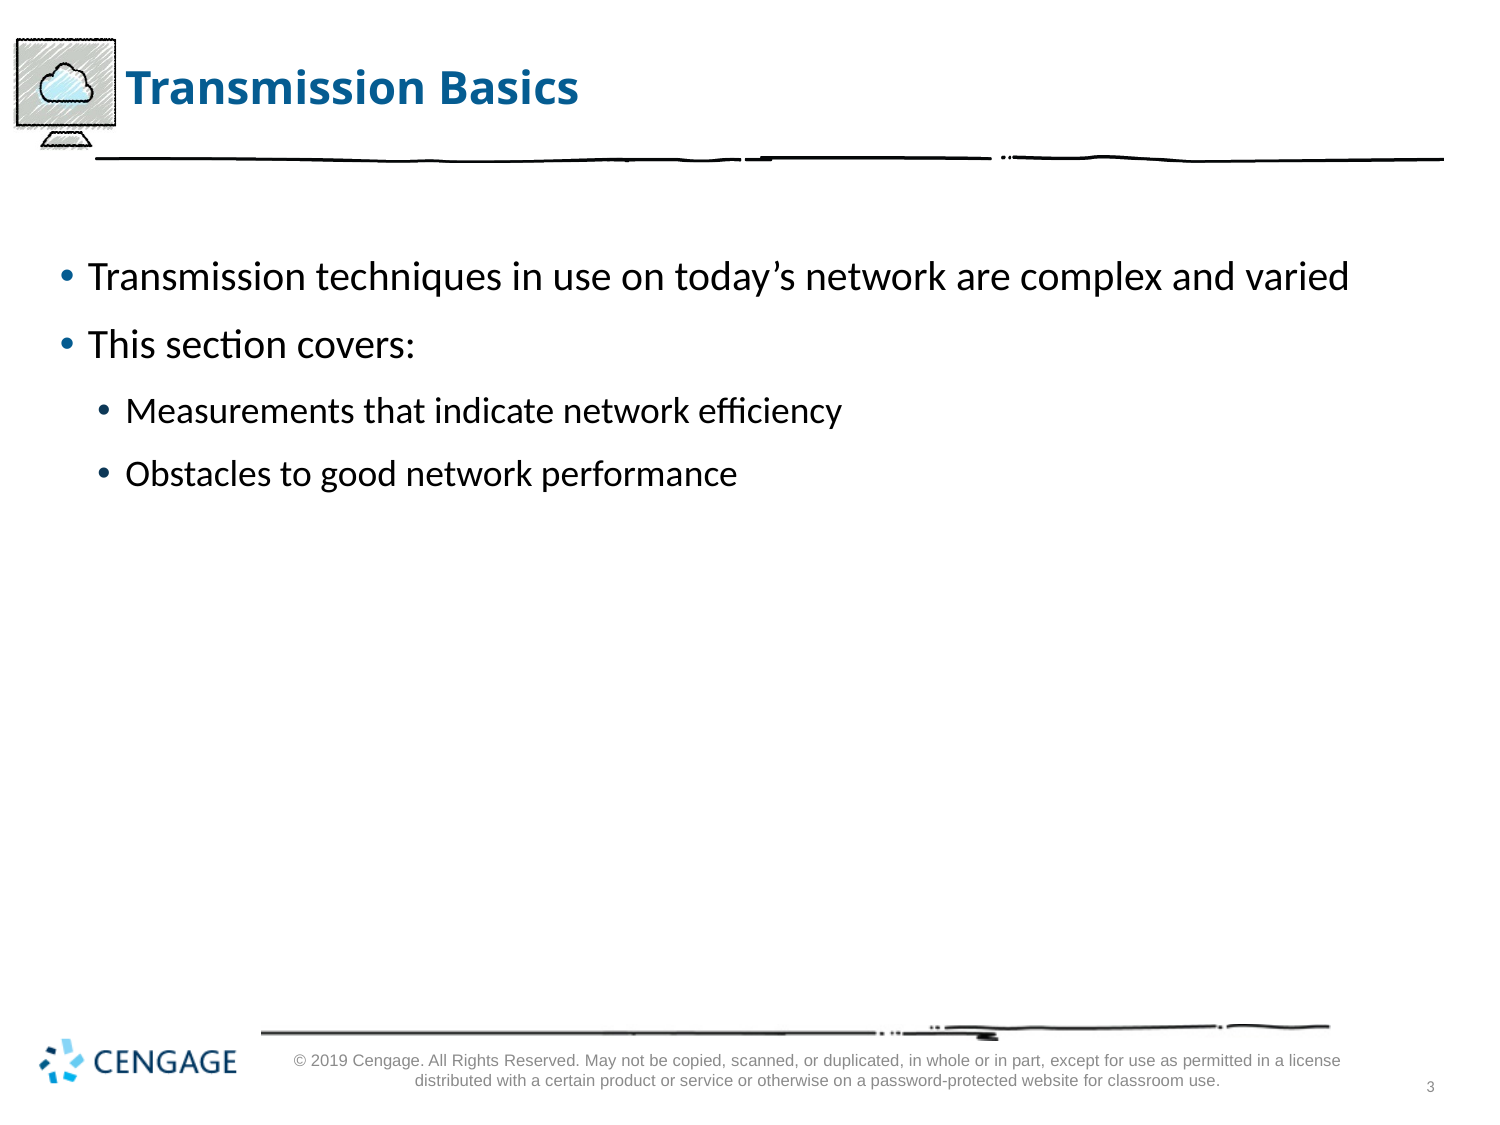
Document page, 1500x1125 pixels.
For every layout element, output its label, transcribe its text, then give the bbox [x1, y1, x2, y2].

title Transmission Basics [125, 66, 1442, 116]
picture [261, 1024, 1331, 1041]
picture [95, 155, 1444, 163]
picture [13, 36, 117, 151]
footer © 2019 Cengage. All Rights Reserved. May not be copied, scanned, or duplicated, in whole or in part, except for use as permitted in a license distributed with a certain product or service or otherwise on a password-protected website for classroom use. [262, 1050, 1375, 1091]
list Transmission techniques in use on today’s network are complex and varied This section covers: Measurements that indicate network efficiency Obstacles to good network performance [59, 252, 1441, 498]
picture [19, 1025, 249, 1096]
